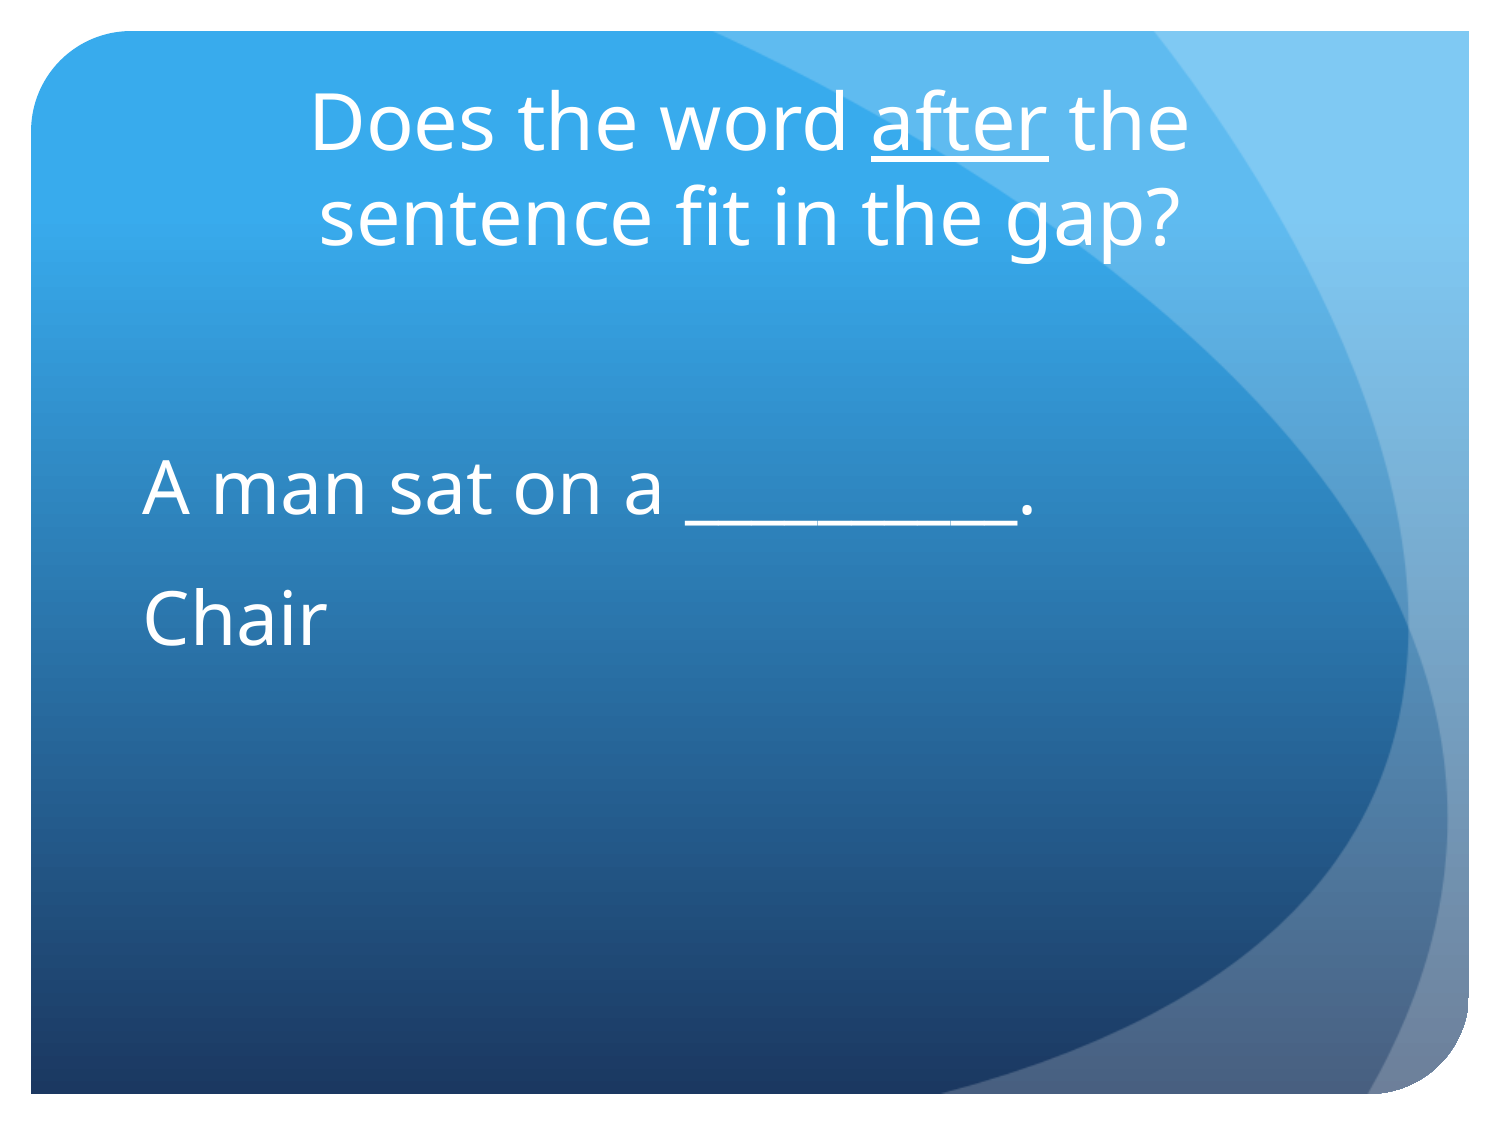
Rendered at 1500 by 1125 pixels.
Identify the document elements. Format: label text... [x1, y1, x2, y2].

list A man sat on a __________. Chair [127, 299, 1372, 991]
picture [24, 30, 1473, 1094]
title Does the word after the sentence fit in the gap? [127, 62, 1372, 269]
